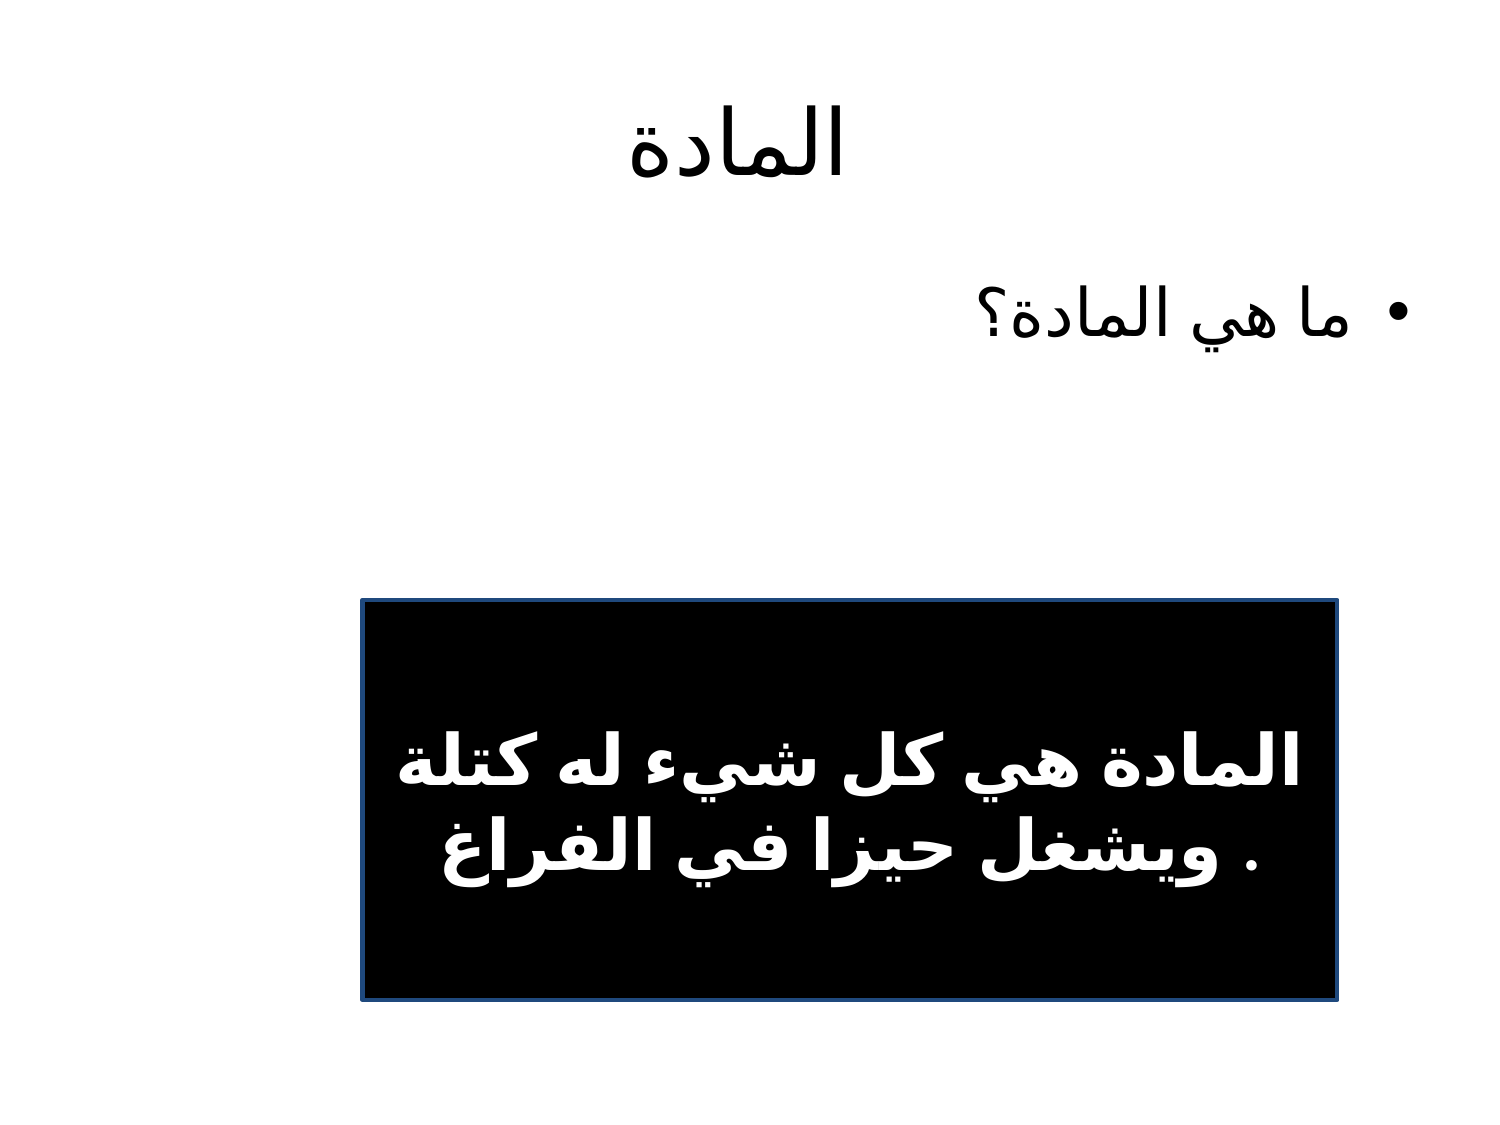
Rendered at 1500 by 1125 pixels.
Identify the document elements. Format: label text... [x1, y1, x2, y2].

list ما هي المادة؟ [75, 262, 1425, 1005]
text_box المادة هي كل شيء له كتلة ويشغل حيزا في الفراغ . [360, 598, 1339, 1002]
title المادة [75, 45, 1425, 233]
